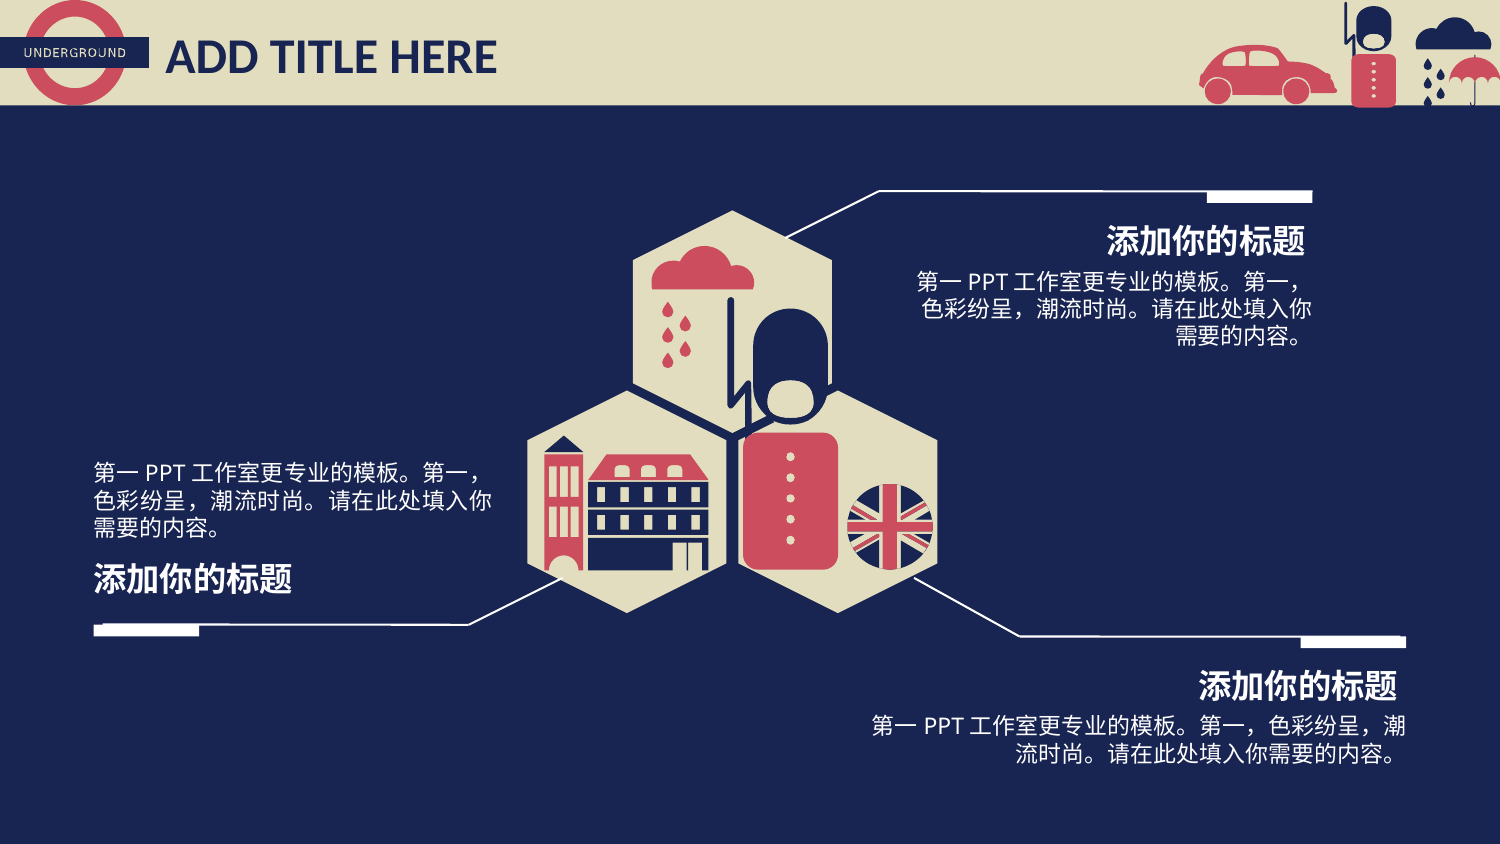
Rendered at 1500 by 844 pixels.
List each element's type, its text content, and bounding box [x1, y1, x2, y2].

picture [847, 484, 933, 570]
text_box 添加你的标题 [81, 575, 399, 604]
picture [651, 245, 839, 570]
text_box [665, 210, 832, 295]
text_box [913, 577, 1020, 637]
text_box [844, 393, 938, 490]
text_box [527, 390, 721, 571]
text_box [767, 575, 909, 614]
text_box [468, 577, 563, 625]
text_box [1206, 196, 1313, 203]
picture [543, 434, 709, 571]
text_box 第一PPT工作室更专业的模板。第一，色彩纷呈，潮流时尚。请在此处填入你需要的内容。 [902, 261, 1325, 383]
text_box [93, 624, 200, 637]
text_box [0, 0, 1500, 108]
text_box 添加你的标题 [1095, 214, 1412, 266]
text_box 添加你的标题 [1187, 659, 1500, 711]
text_box [632, 253, 721, 428]
text_box 第一PPT工作室更专业的模板。第一，色彩纷呈，潮流时尚。请在此处填入你需要的内容。 [81, 453, 504, 575]
text_box 第一PPT工作室更专业的模板。第一，色彩纷呈，潮流时尚。请在此处填入你需要的内容。 [856, 706, 1418, 800]
text_box [566, 579, 696, 614]
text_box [784, 190, 880, 239]
text_box [1300, 636, 1407, 649]
